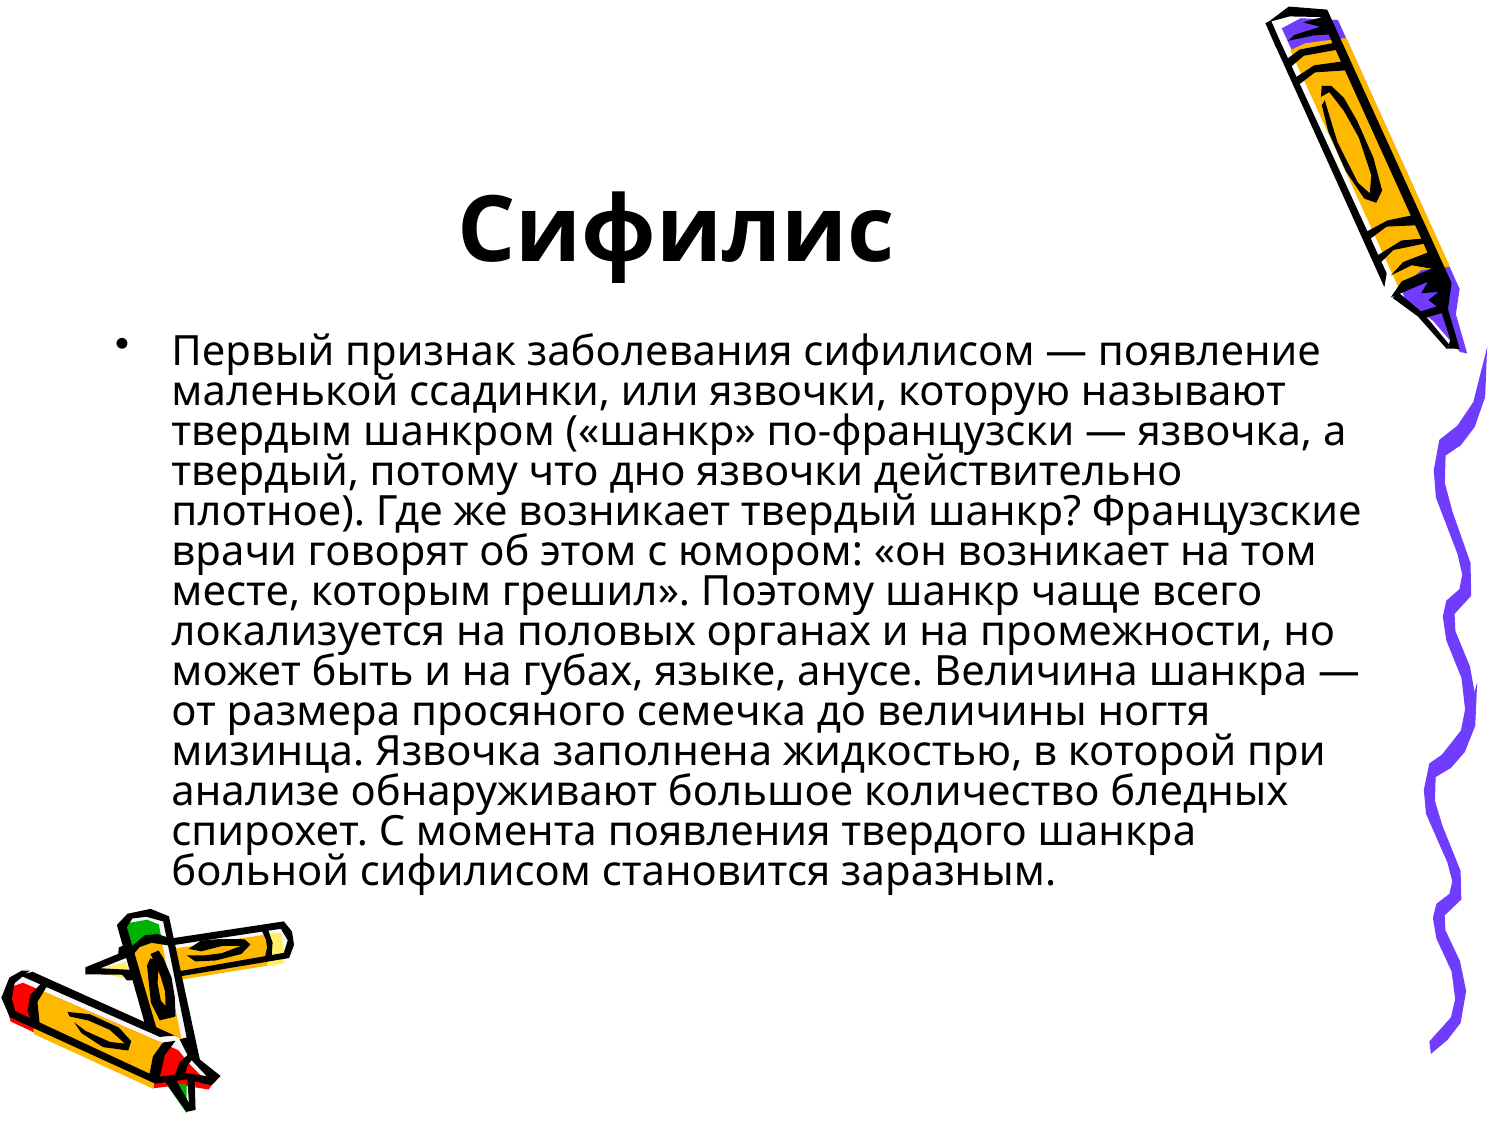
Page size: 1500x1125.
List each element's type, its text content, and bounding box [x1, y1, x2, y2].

list Первый признак заболевания сифилисом — появление маленькой ссадинки, или язвочки, которую называют твердым шанк­ром («шанкр» по-французски — язвочка, а твердый, потому что дно язвочки действительно плотное). Где же возникает твердый шанкр? Французские врачи говорят об этом с юмором: «он возникает на том месте, которым грешил». Поэтому шанкр чаще всего локализуется на половых органах и на промежности, но может быть и на губах, языке, анусе. Величина шанкра — от размера просяного семечка до величины ногтя мизинца. Язвочка заполнена жидкостью, в которой при анализе обнаруживают большое количество бледных спирохет. С момента появления твердого шанкра больной сифилисом становится заразным. [100, 326, 1388, 1024]
title Сифилис [112, 24, 1240, 288]
